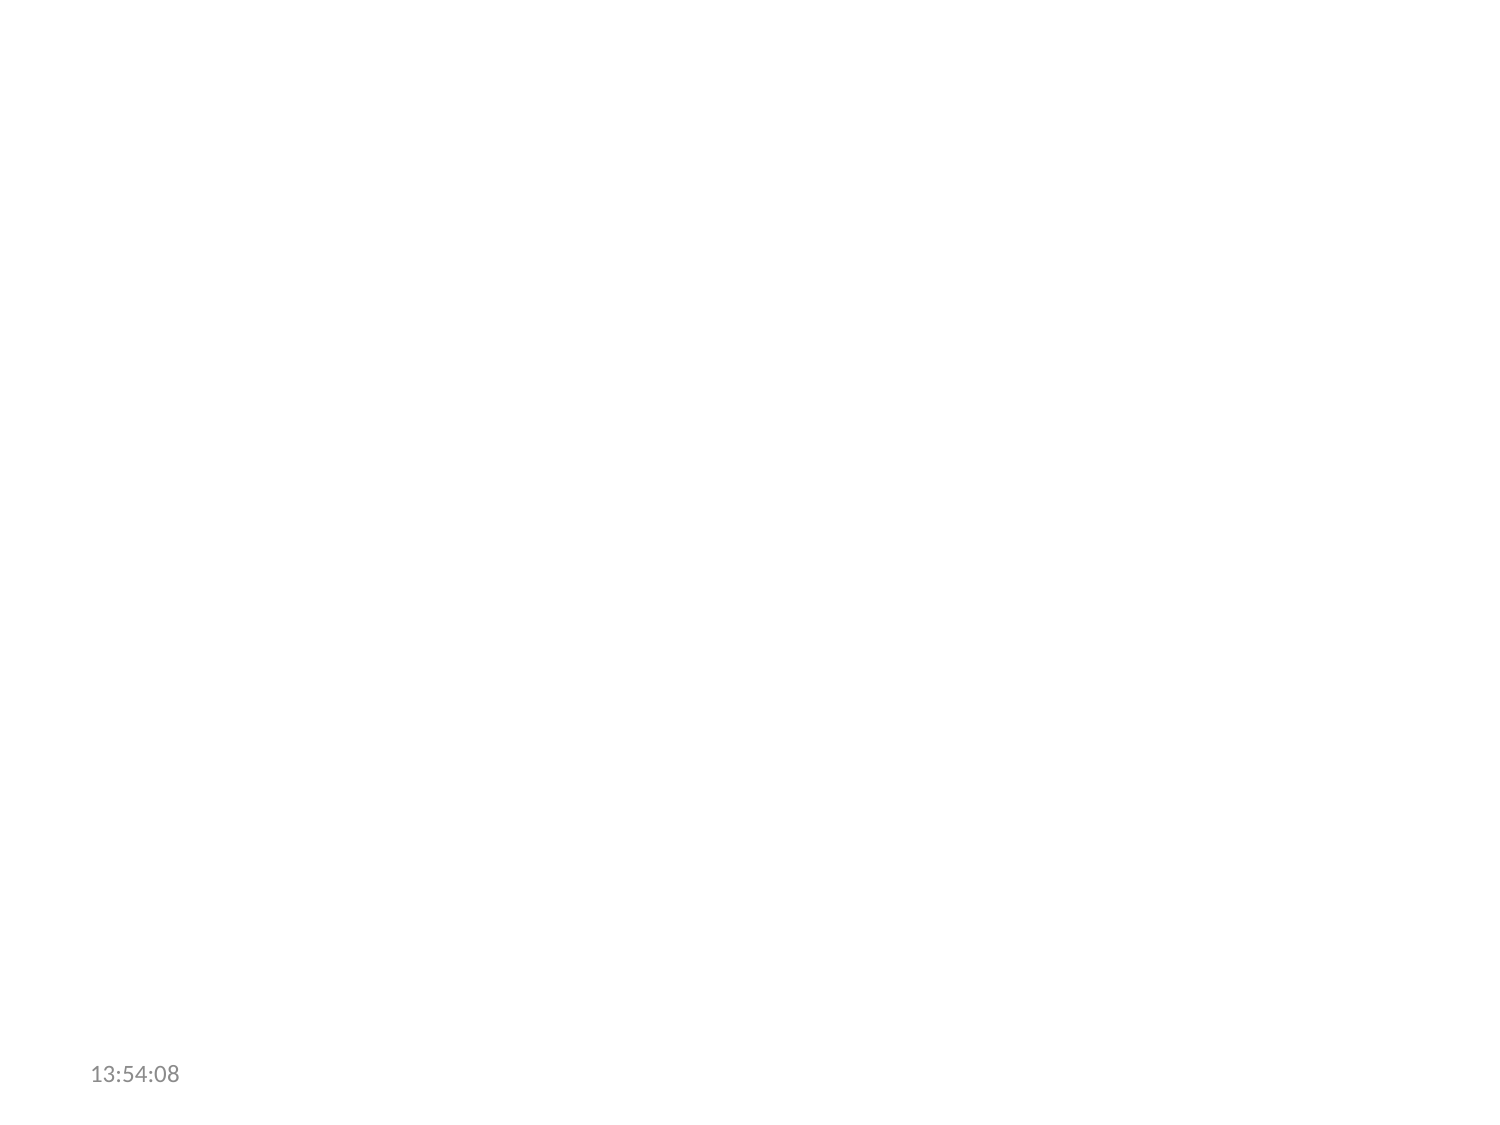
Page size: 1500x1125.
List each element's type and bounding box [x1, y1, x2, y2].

slide_number [75, 1042, 425, 1103]
